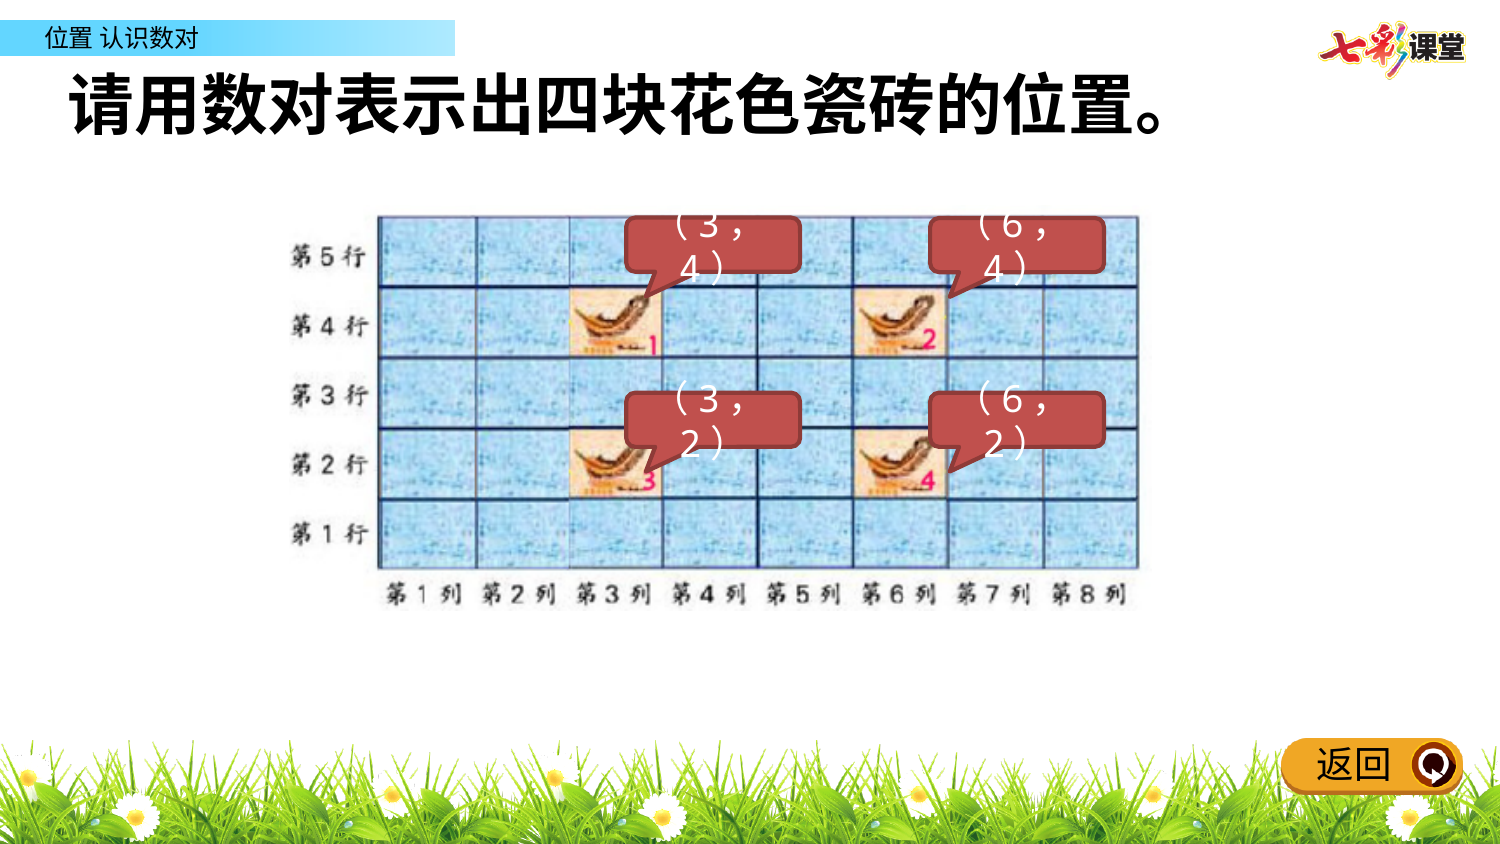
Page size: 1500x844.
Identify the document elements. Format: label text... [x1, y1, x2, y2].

picture [288, 205, 1152, 612]
text_box 请用数对表示出四块花色瓷砖的位置。 [53, 55, 1199, 151]
picture [1316, 20, 1468, 80]
picture [0, 740, 1500, 844]
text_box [1281, 733, 1464, 795]
